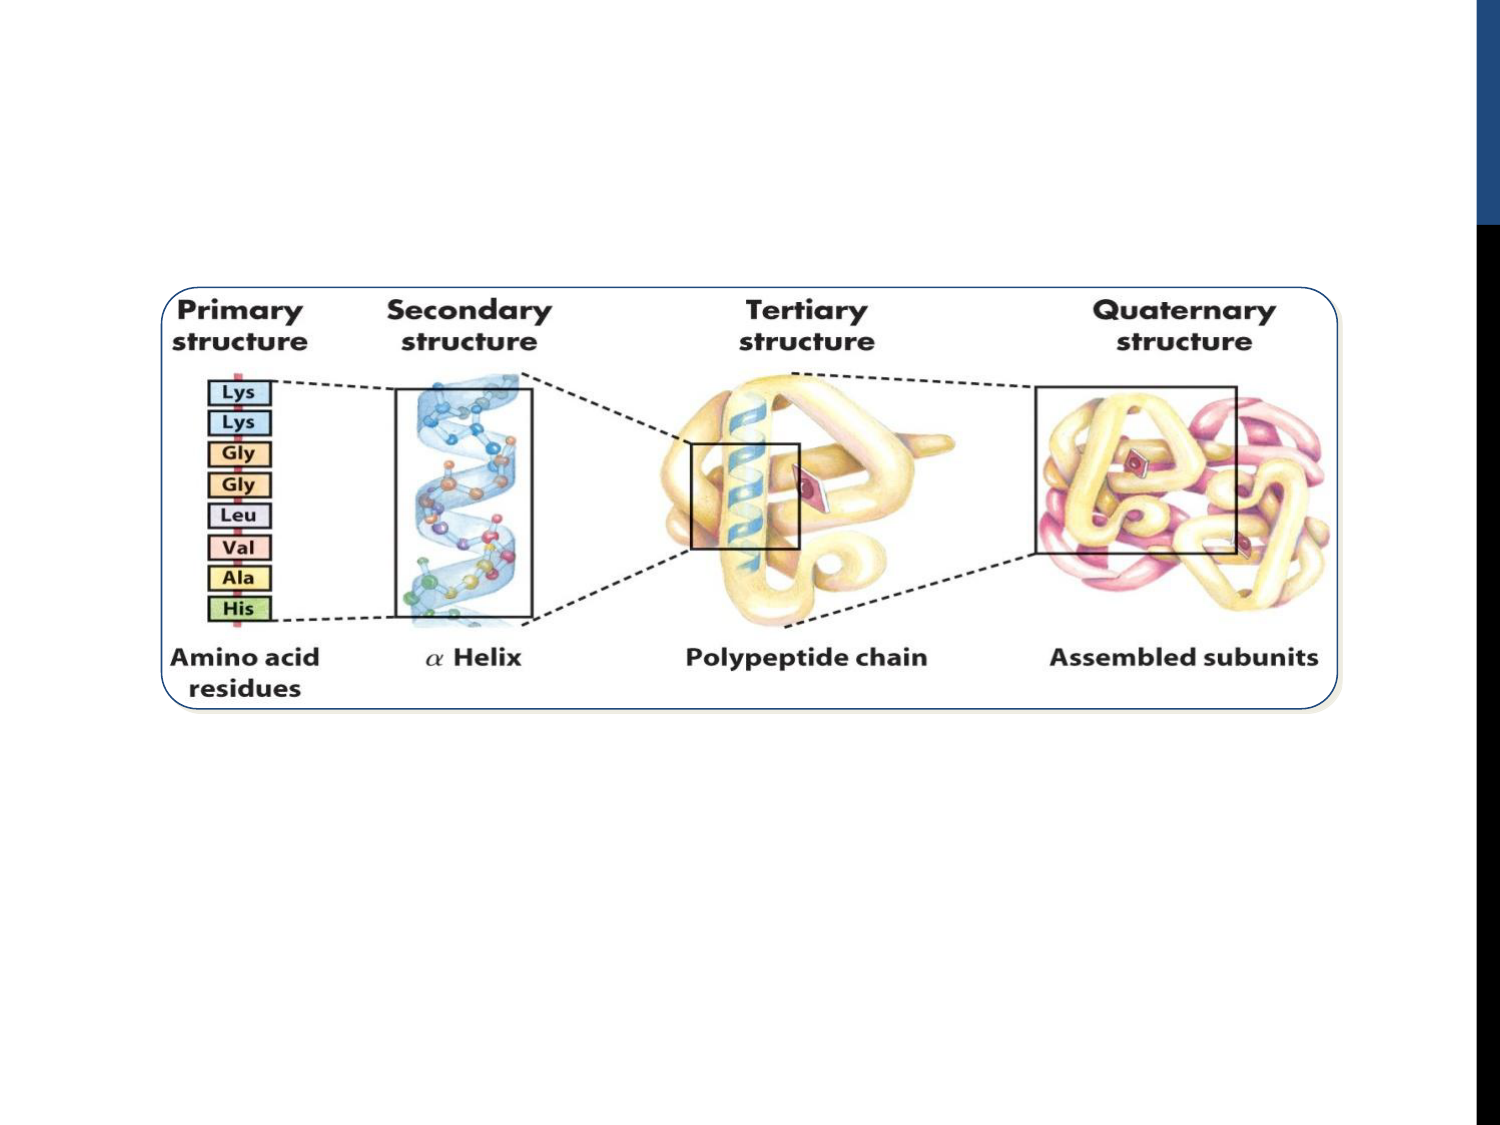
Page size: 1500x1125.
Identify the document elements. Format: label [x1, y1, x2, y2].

picture [160, 286, 1338, 710]
